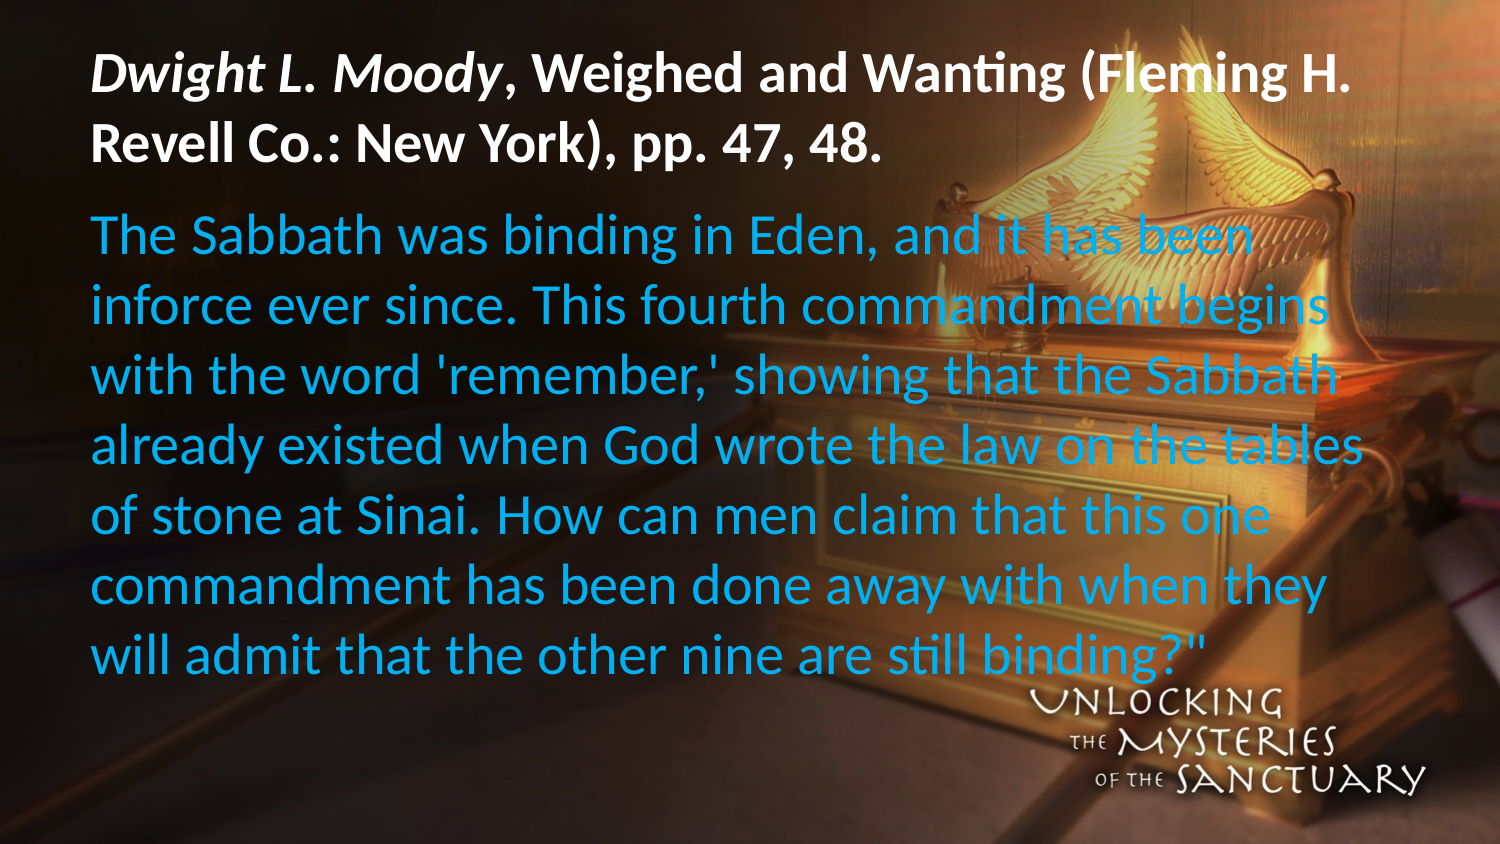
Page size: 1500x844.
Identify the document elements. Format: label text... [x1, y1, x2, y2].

picture [0, 0, 1500, 844]
list The Sabbath was binding in Eden, and it has been inforce ever since. This fourth commandment begins with the word 'remember,' showing that the Sabbath already existed when God wrote the law on the tables of stone at Sinai. How can men claim that this one commandment has been done away with when they will admit that the other nine are still binding?" [75, 188, 1425, 754]
title Dwight L. Moody, Weighed and Wanting (Fleming H. Revell Co.: New York), pp. 47, 48. [75, 33, 1425, 175]
